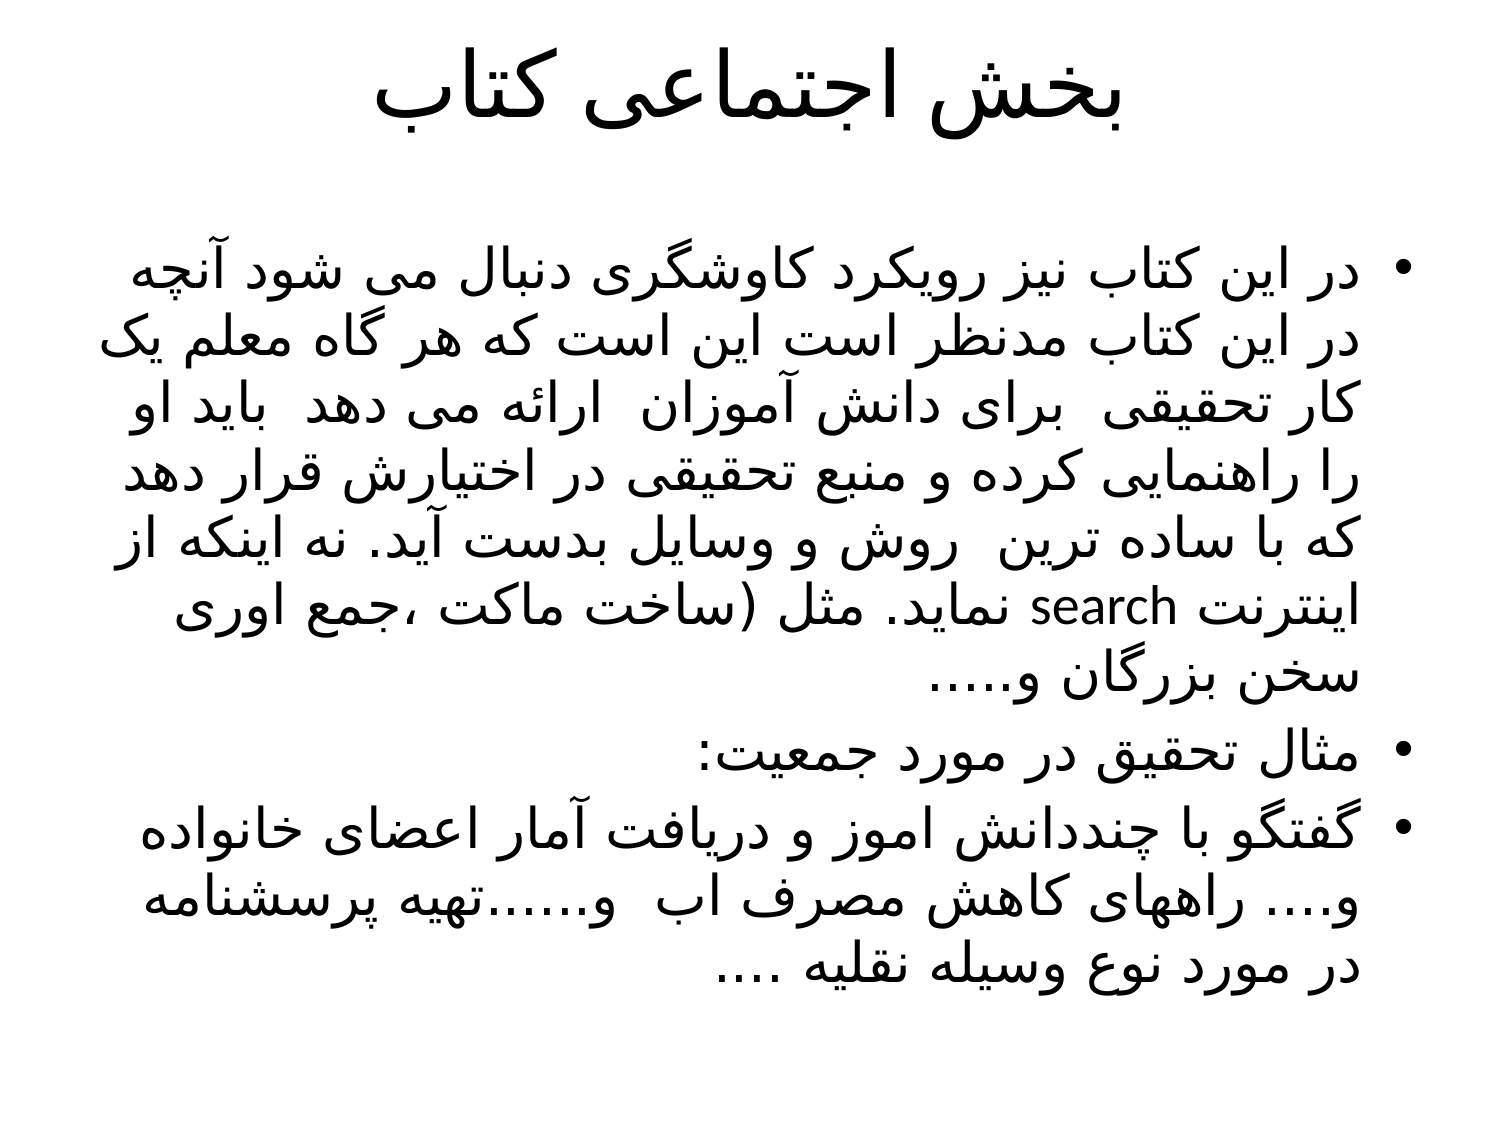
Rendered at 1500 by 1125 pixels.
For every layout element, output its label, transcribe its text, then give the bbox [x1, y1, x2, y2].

list در این کتاب نیز رویکرد کاوشگری دنبال می شود آنچه در این کتاب مدنظر است این است که هر گاه معلم یک کار تحقیقی برای دانش آموزان ارائه می دهد باید او را راهنمایی کرده و منبع تحقیقی در اختیارش قرار دهد که با ساده ترین روش و وسایل بدست آید. نه اینکه از اینترنت search نماید. مثل (ساخت ماکت ،جمع اوری سخن بزرگان و..... مثال تحقیق در مورد جمعیت: گفتگو با چنددانش اموز و دریافت آمار اعضای خانواده و.... راههای کاهش مصرف اب و......تهیه پرسشنامه در مورد نوع وسیله نقلیه .... [75, 224, 1425, 1005]
title بخش اجتماعی کتاب [75, 0, 1425, 163]
